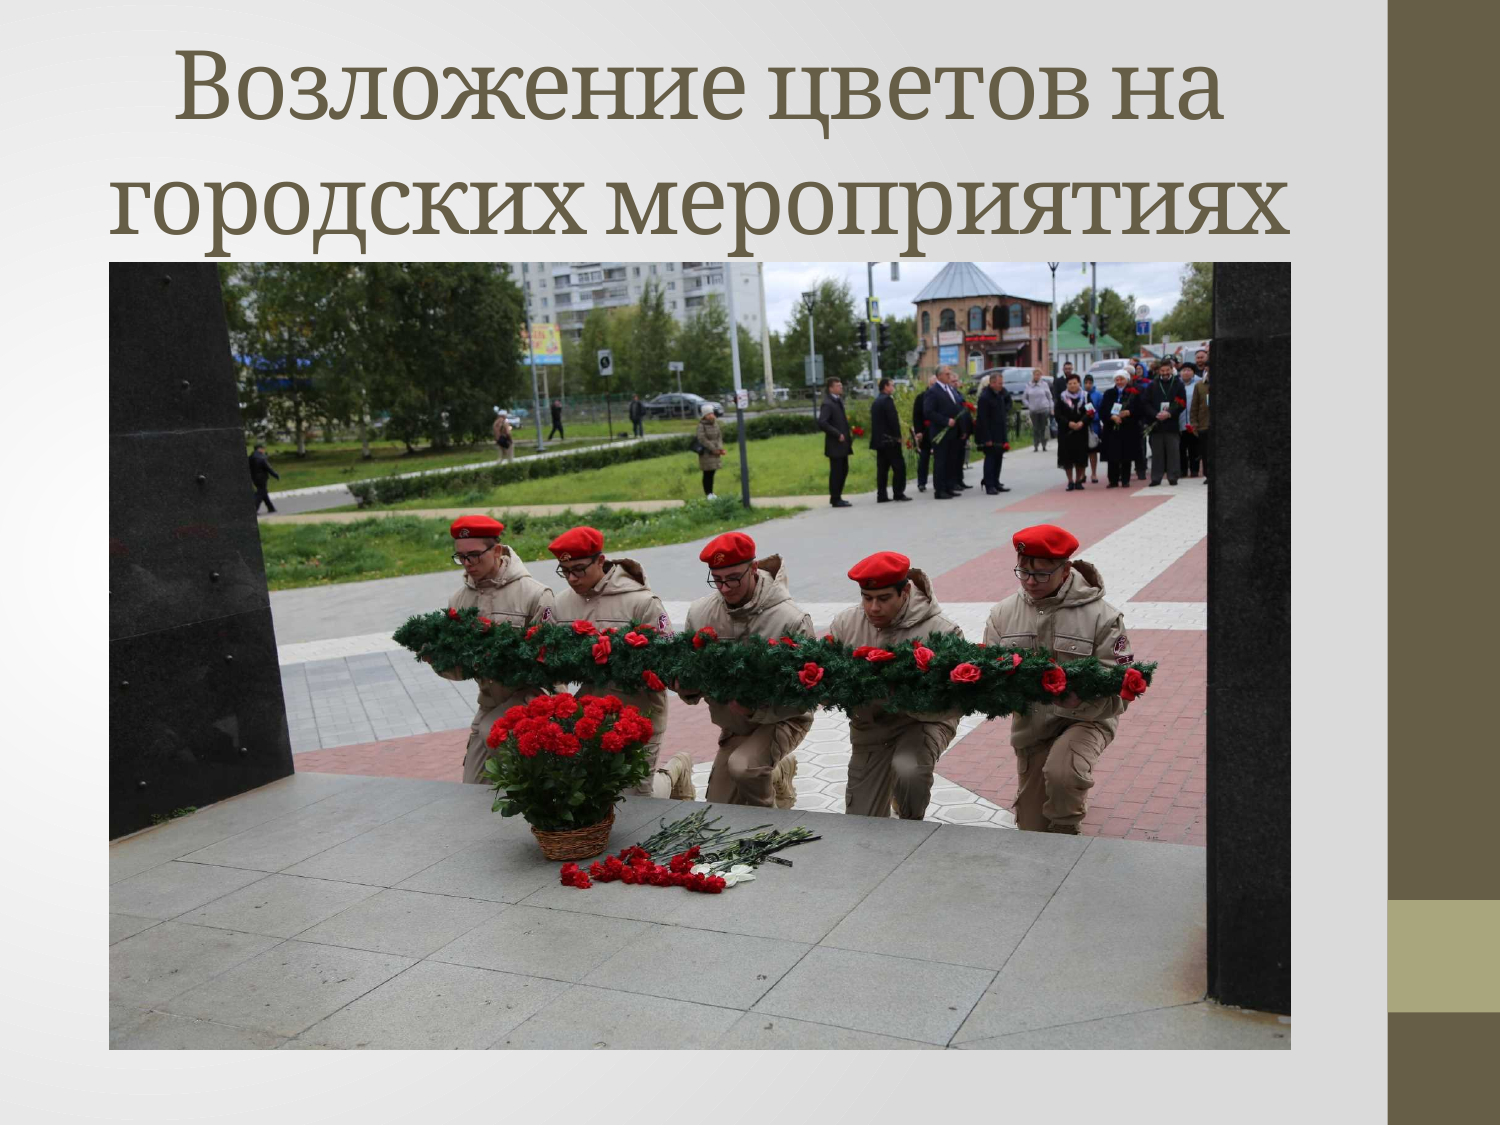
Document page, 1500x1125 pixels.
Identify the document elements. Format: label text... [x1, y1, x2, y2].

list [108, 261, 1292, 1051]
title Возложение цветов на городских мероприятиях [75, 45, 1325, 233]
